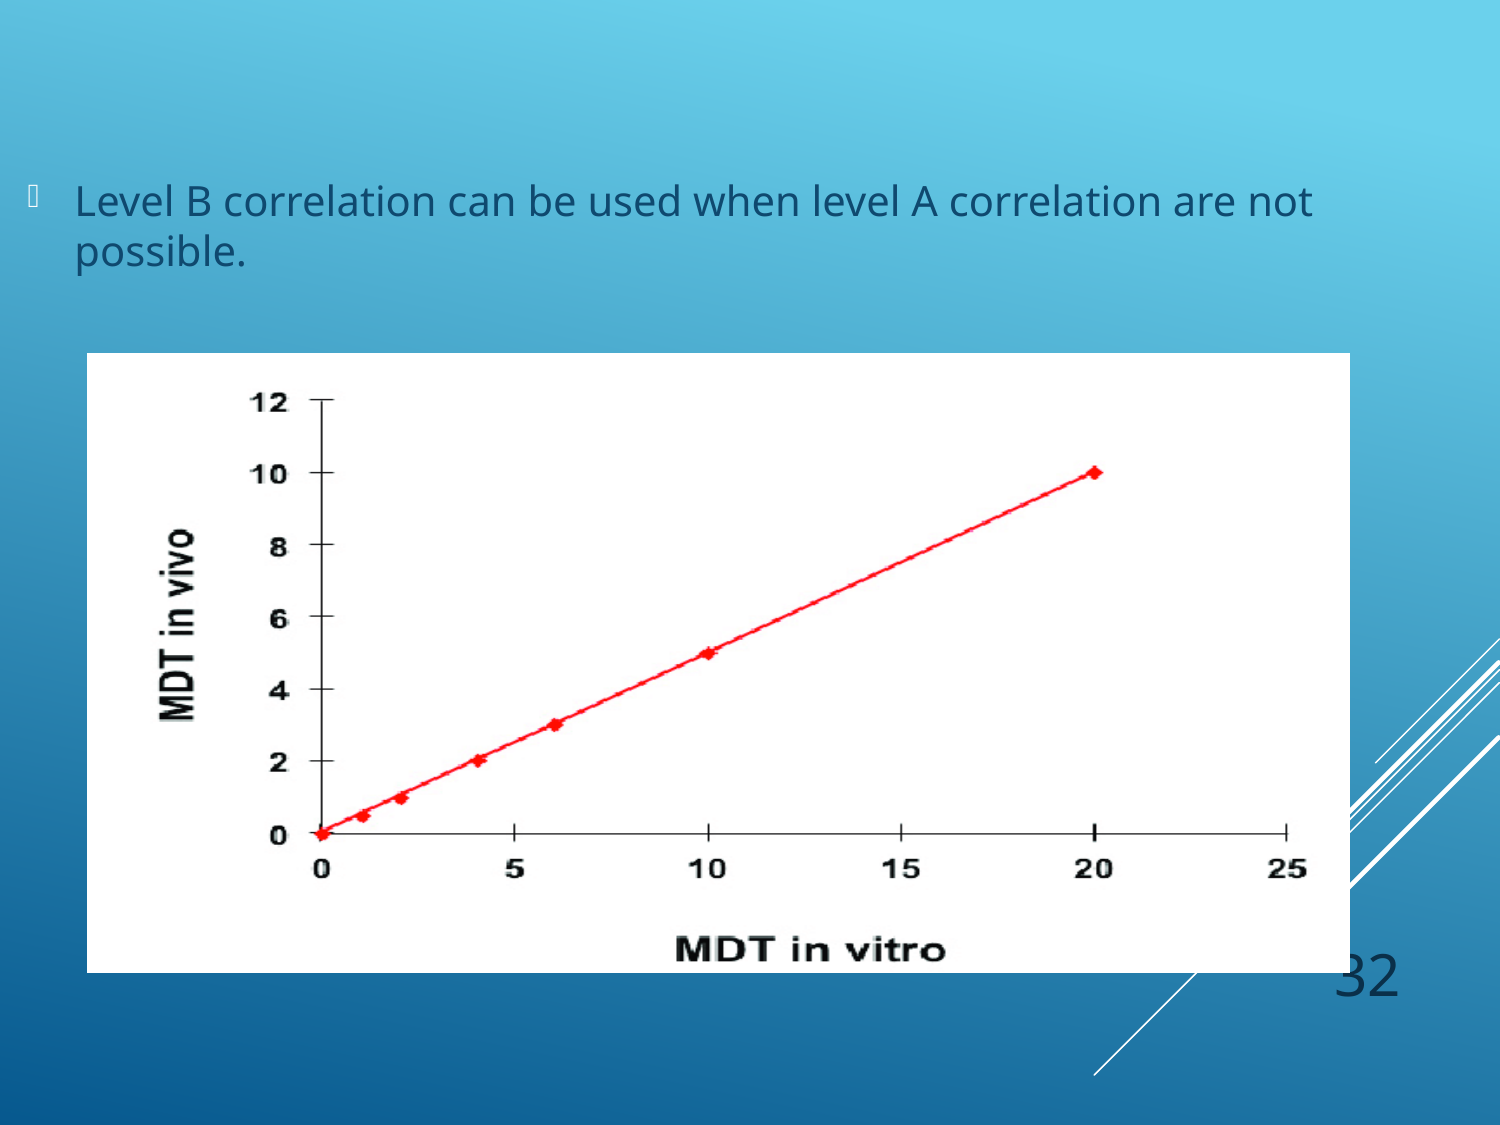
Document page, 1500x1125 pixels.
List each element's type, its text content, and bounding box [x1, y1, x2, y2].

picture [87, 353, 1351, 973]
slide_number 32 [1275, 915, 1416, 1025]
list Level B correlation can be used when level A correlation are not possible. [12, 75, 1425, 375]
